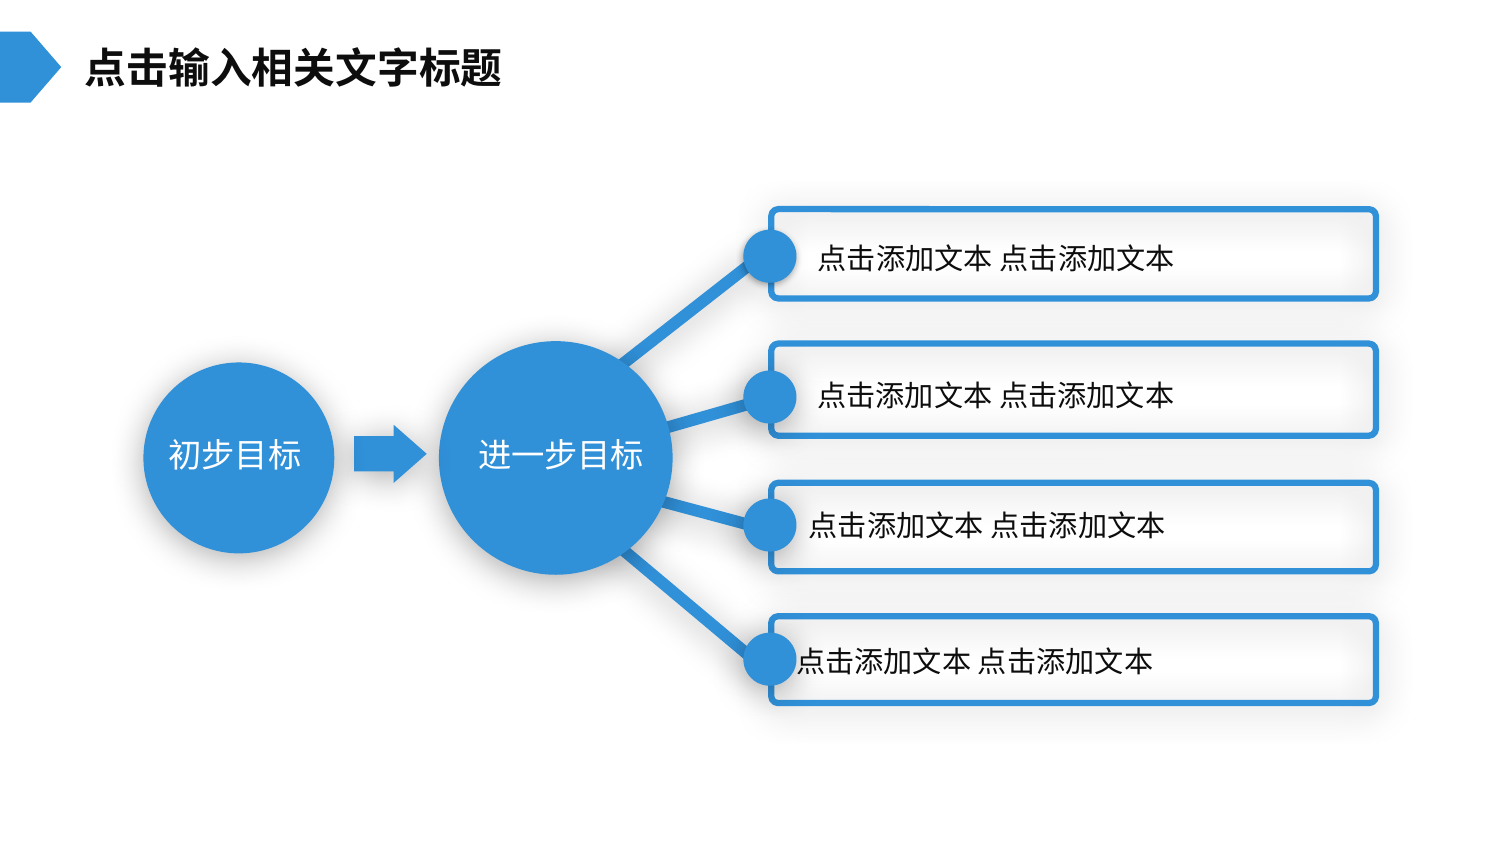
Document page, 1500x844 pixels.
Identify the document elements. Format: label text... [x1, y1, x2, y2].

text_box [648, 580, 735, 646]
text_box [772, 482, 1377, 573]
text_box [687, 404, 726, 429]
text_box [770, 342, 1377, 437]
text_box [357, 424, 428, 484]
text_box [118, 364, 352, 552]
text_box 点击添加文本 点击添加文本 [804, 499, 1320, 550]
text_box 点击添加文本 点击添加文本 [805, 635, 1333, 686]
text_box 点击输入相关文字标题 [70, 34, 518, 100]
text_box [742, 497, 798, 553]
text_box [742, 631, 798, 687]
text_box 点击添加文本 点击添加文本 [802, 369, 1319, 420]
text_box [0, 29, 63, 105]
text_box [771, 615, 1377, 704]
text_box [742, 369, 798, 425]
text_box [642, 265, 743, 341]
text_box 点击添加文本 点击添加文本 [803, 232, 1365, 283]
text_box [440, 342, 680, 573]
text_box [742, 228, 798, 284]
text_box [687, 501, 727, 525]
text_box [770, 208, 1377, 300]
